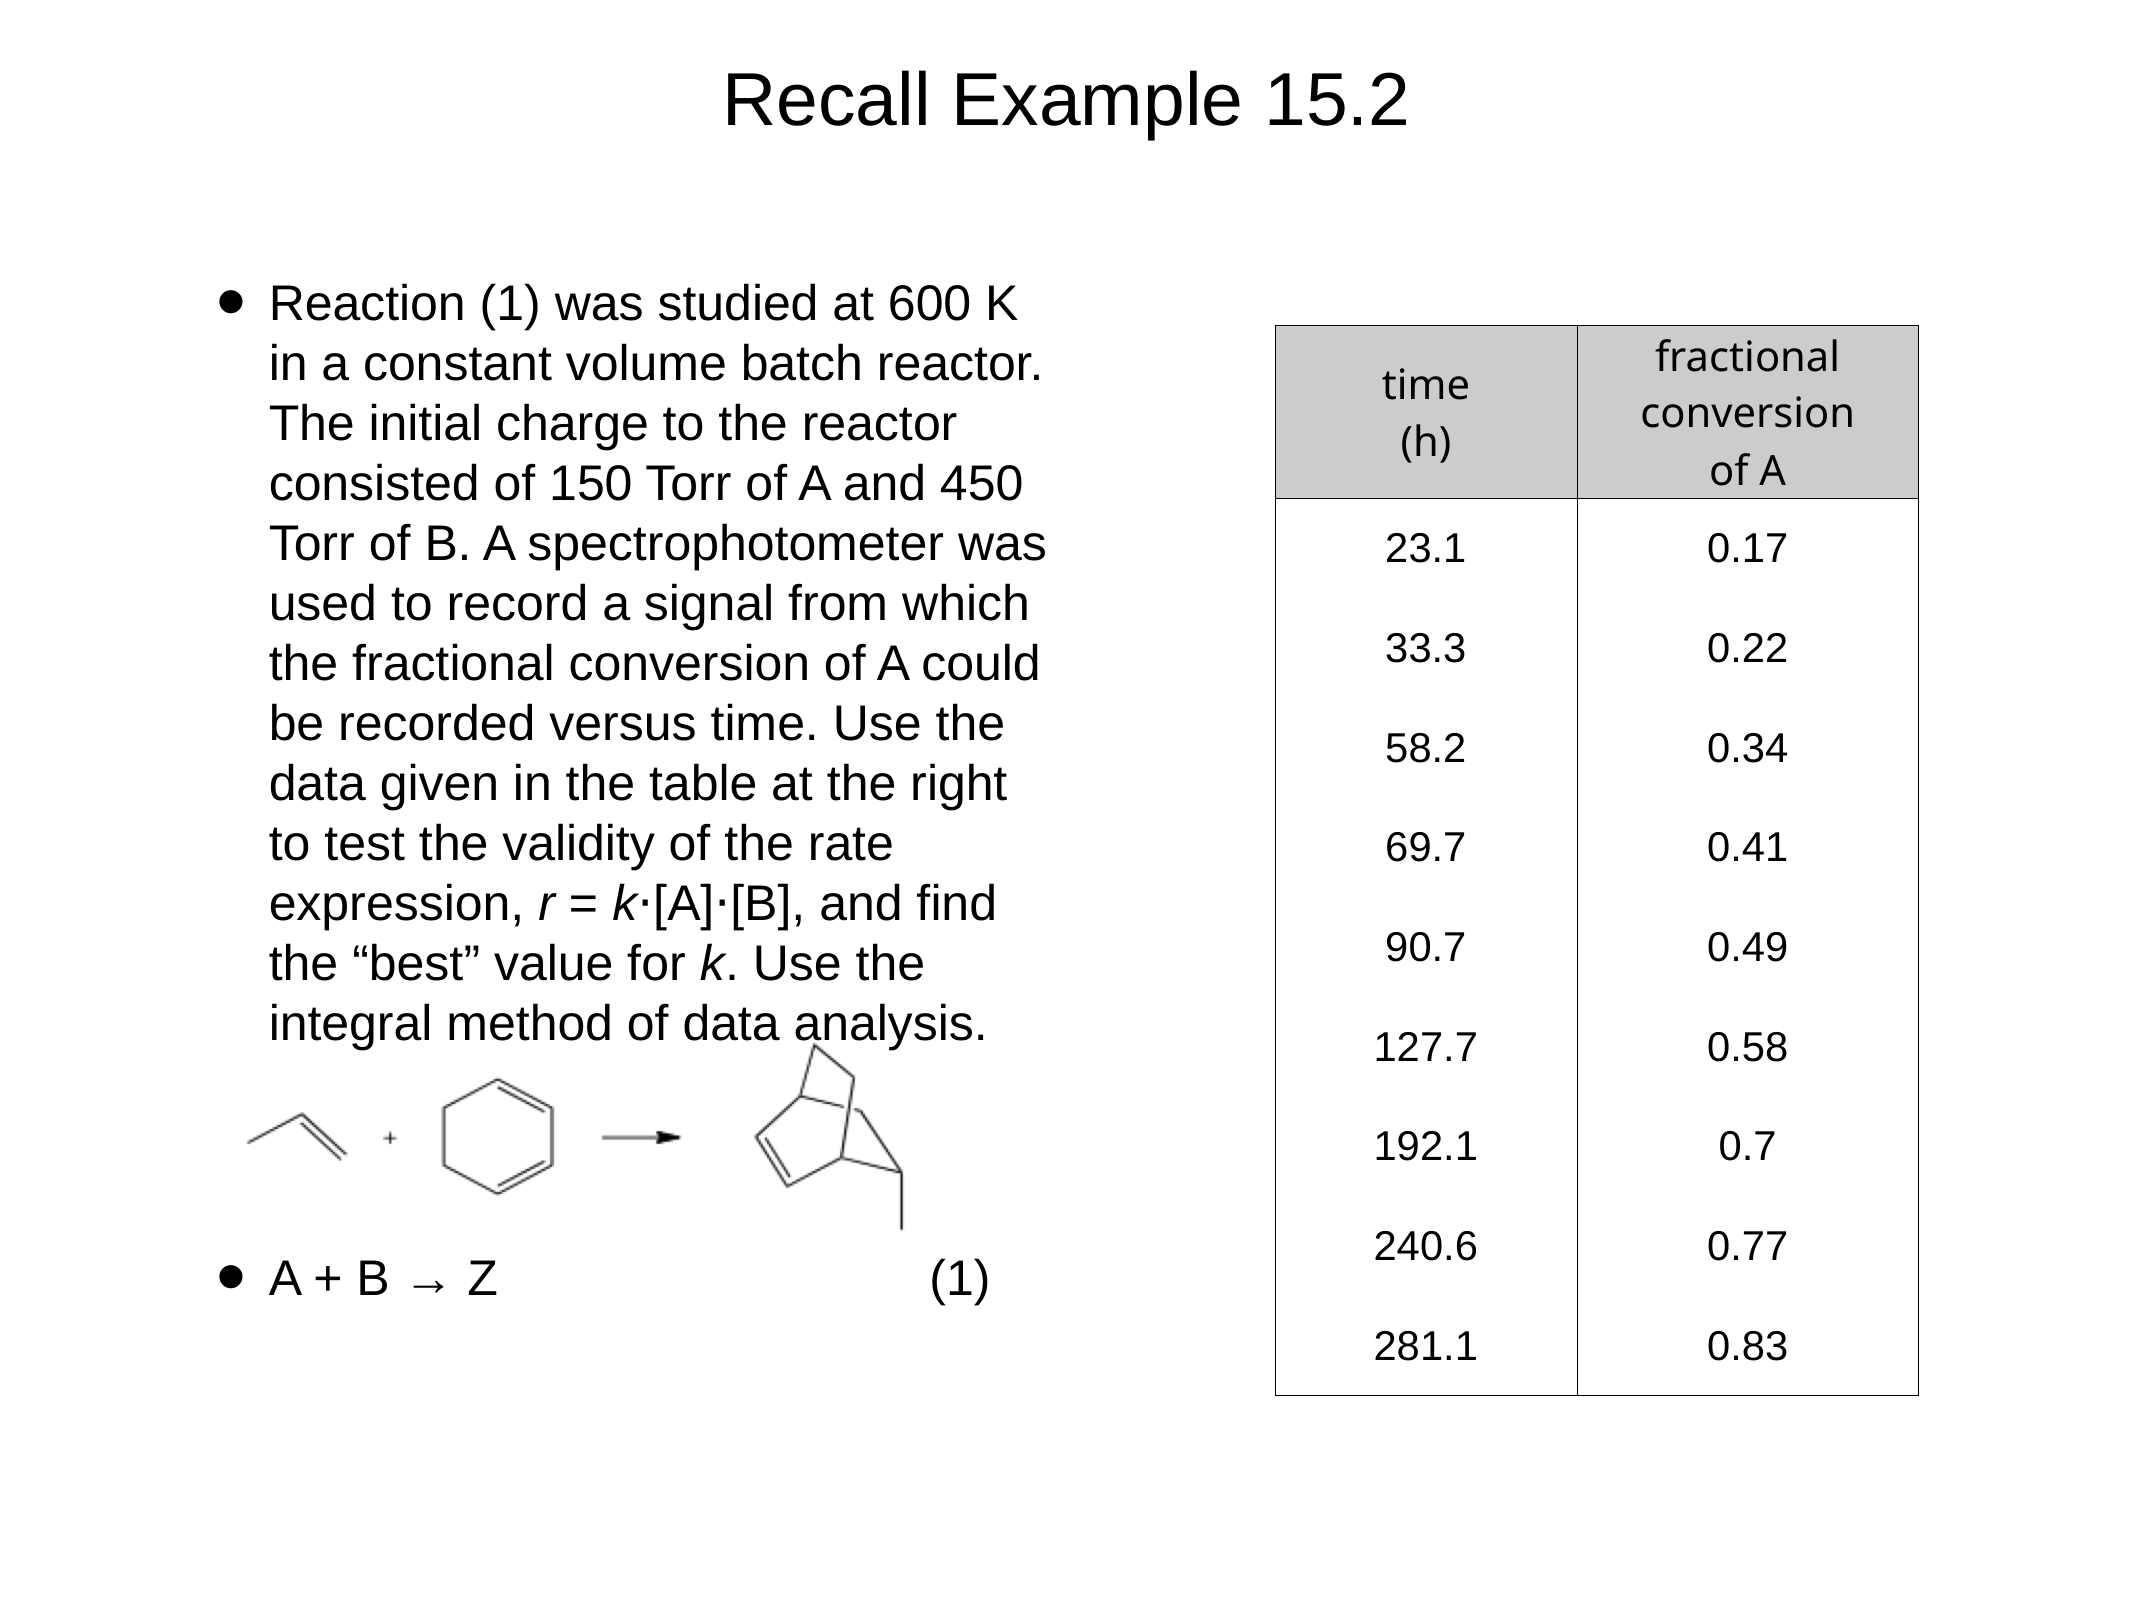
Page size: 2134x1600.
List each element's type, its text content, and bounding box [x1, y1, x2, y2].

table_cell 58.2 [1276, 698, 1577, 797]
table_cell 0.41 [1578, 797, 1918, 897]
table_cell 240.6 [1276, 1196, 1577, 1296]
table_cell 0.83 [1578, 1296, 1918, 1395]
table_header fractional conversion of A [1578, 326, 1918, 498]
list Reaction (1) was studied at 600 K in a constant volume batch reactor. The initial charge to the reactor consisted of 150 Torr of A and 450 Torr of B. A spectrophotometer was used to record a signal from which the fractional conversion of A could be recorded versus time. Use the data given in the table at the right to test the validity of the rate expression, r = k⋅[A]⋅[B], and find the “best” value for k. Use the integral method of data analysis. A + B → Z (1) [208, 262, 1067, 1461]
table_cell 0.49 [1578, 897, 1918, 997]
table_cell 0.34 [1578, 698, 1918, 797]
table_cell 192.1 [1276, 1096, 1577, 1196]
table_cell 90.7 [1276, 897, 1577, 997]
table_cell 33.3 [1276, 598, 1577, 698]
table_cell 69.7 [1276, 797, 1577, 897]
table_cell 127.7 [1276, 997, 1577, 1096]
table_cell 0.22 [1578, 598, 1918, 698]
table_cell 0.58 [1578, 997, 1918, 1096]
picture [239, 1035, 911, 1238]
table_header time (h) [1276, 326, 1577, 498]
table_cell 281.1 [1276, 1296, 1577, 1395]
table_cell 0.77 [1578, 1196, 1918, 1296]
table_cell 0.7 [1578, 1096, 1918, 1196]
title Recall Example 15.2 [208, 41, 1925, 250]
table_cell 23.1 [1276, 499, 1577, 598]
table_cell 0.17 [1578, 499, 1918, 598]
